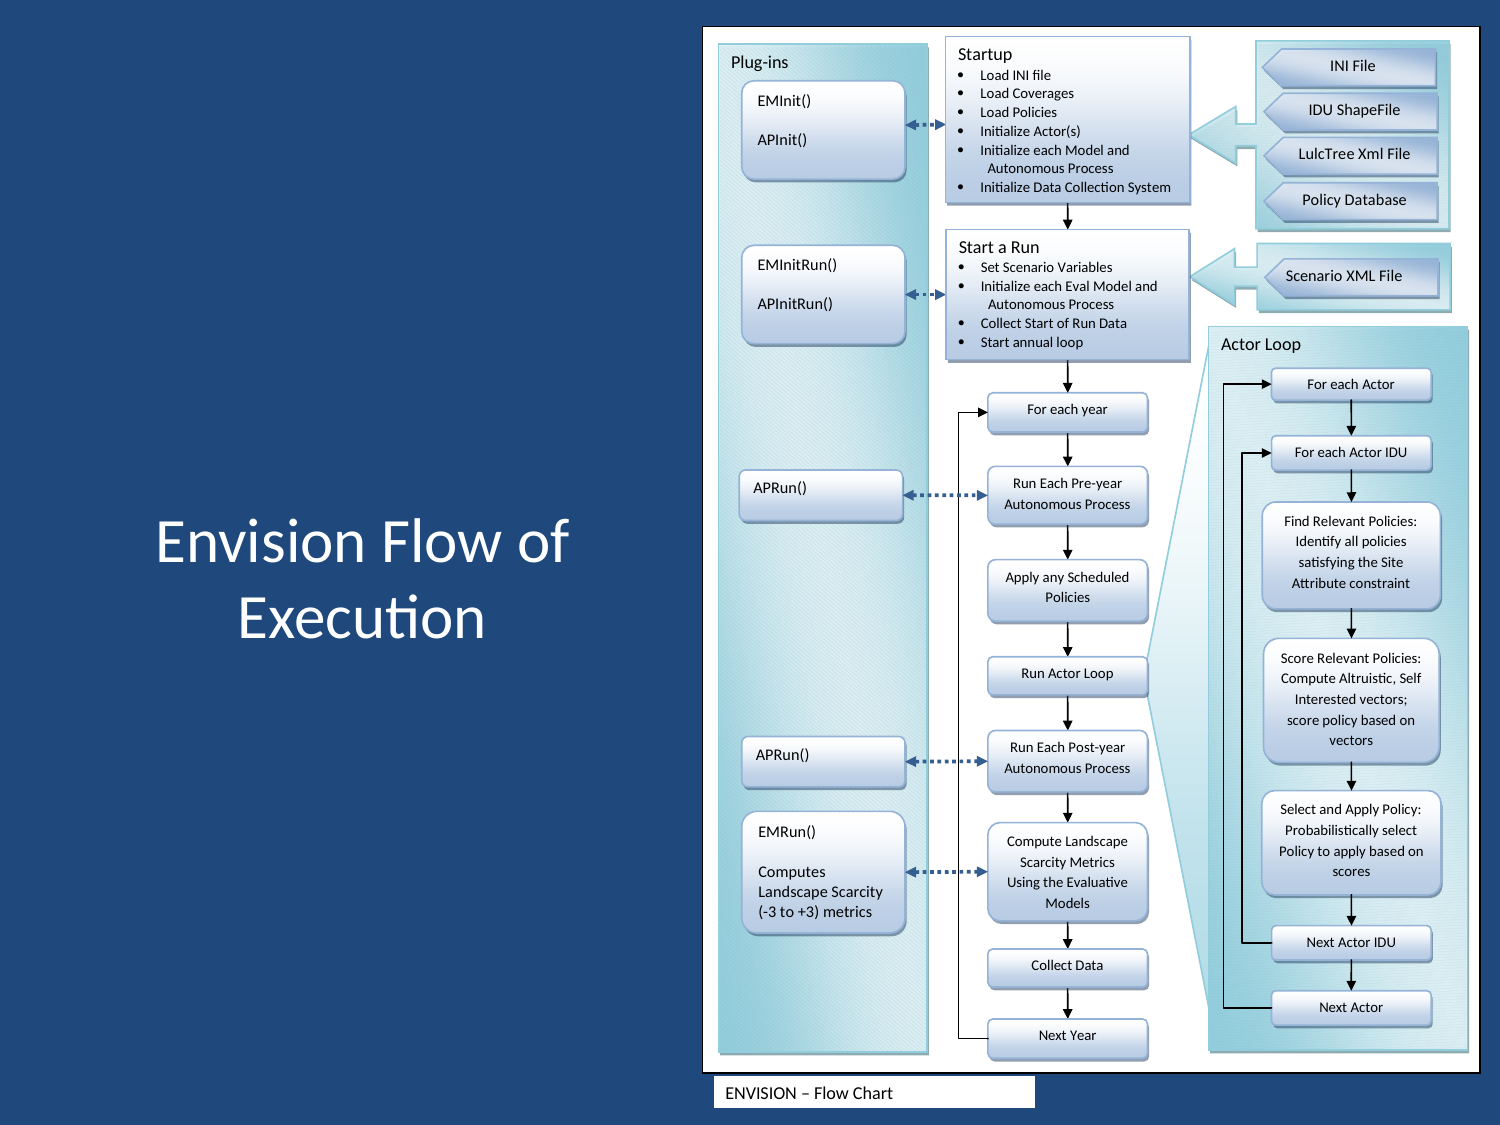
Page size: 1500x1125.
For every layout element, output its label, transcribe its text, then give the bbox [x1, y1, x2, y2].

picture [699, 25, 1488, 1125]
title Envision Flow of Execution [125, 490, 600, 661]
